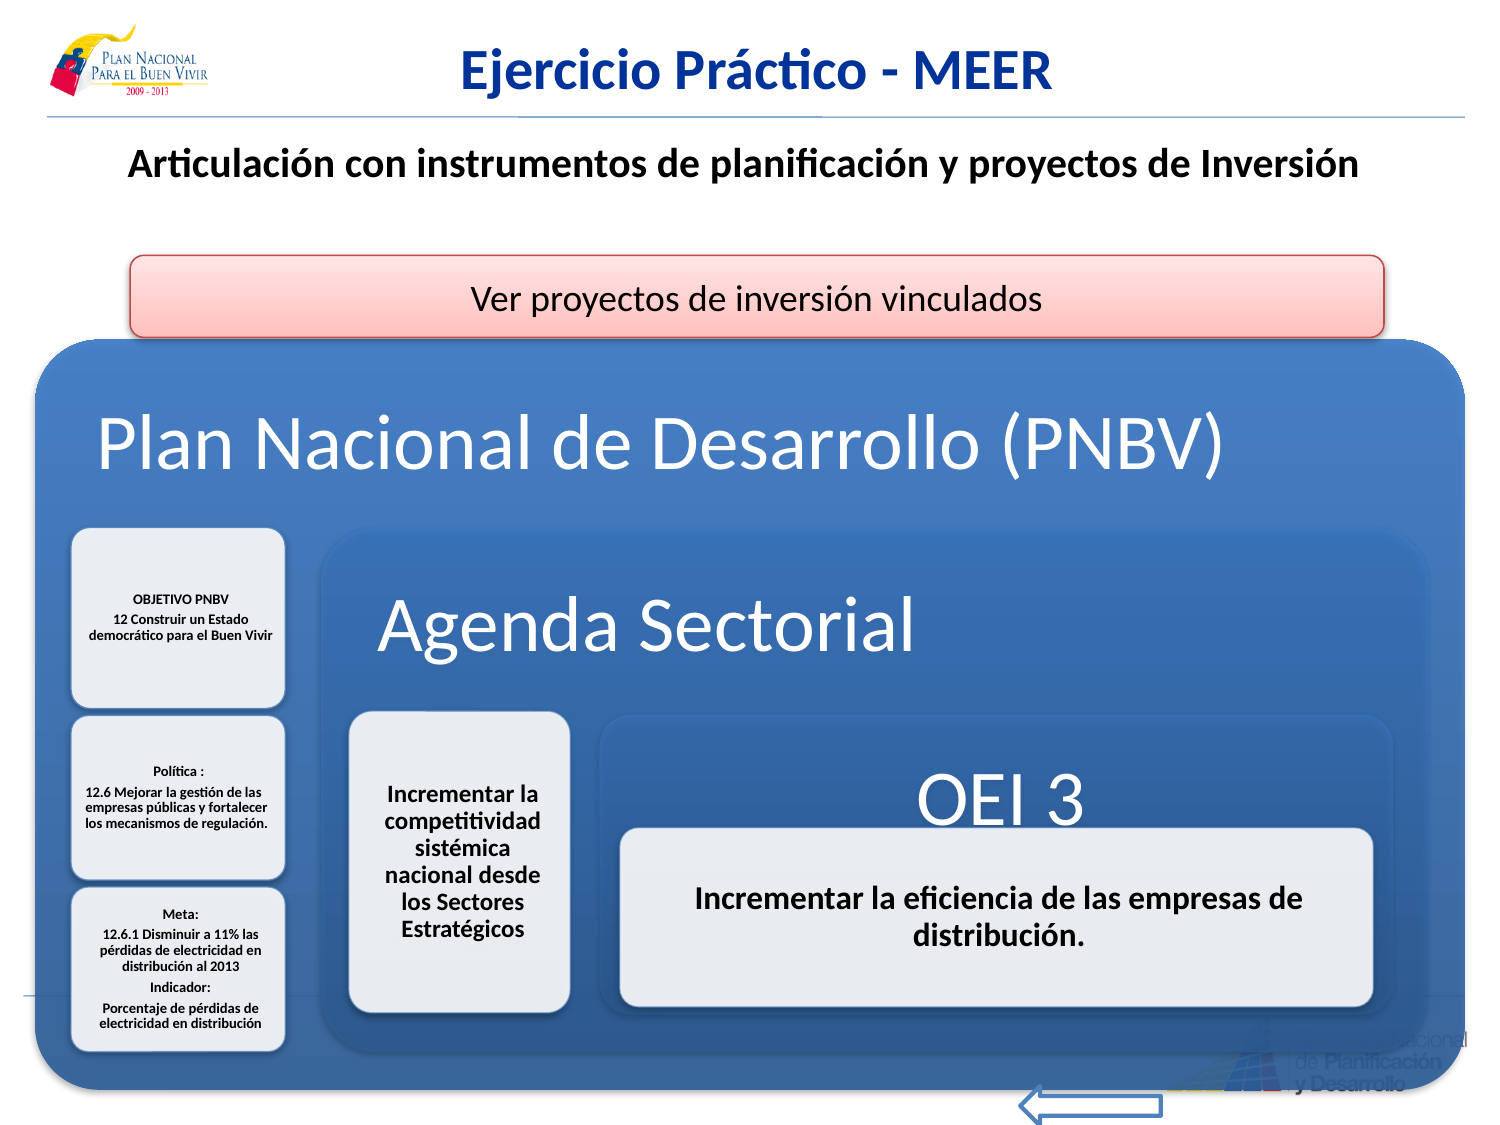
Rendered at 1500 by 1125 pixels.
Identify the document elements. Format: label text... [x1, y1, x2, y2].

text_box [34, 339, 1466, 1091]
text_box [1018, 1097, 1163, 1125]
text_box Ejercicio Práctico - MEER [81, 0, 1432, 98]
text_box Ver proyectos de inversión vinculados [129, 254, 1385, 338]
picture [46, 17, 211, 106]
text_box Articulación con instrumentos de planificación y proyectos de Inversión [82, 128, 1407, 194]
picture [1160, 1007, 1473, 1100]
